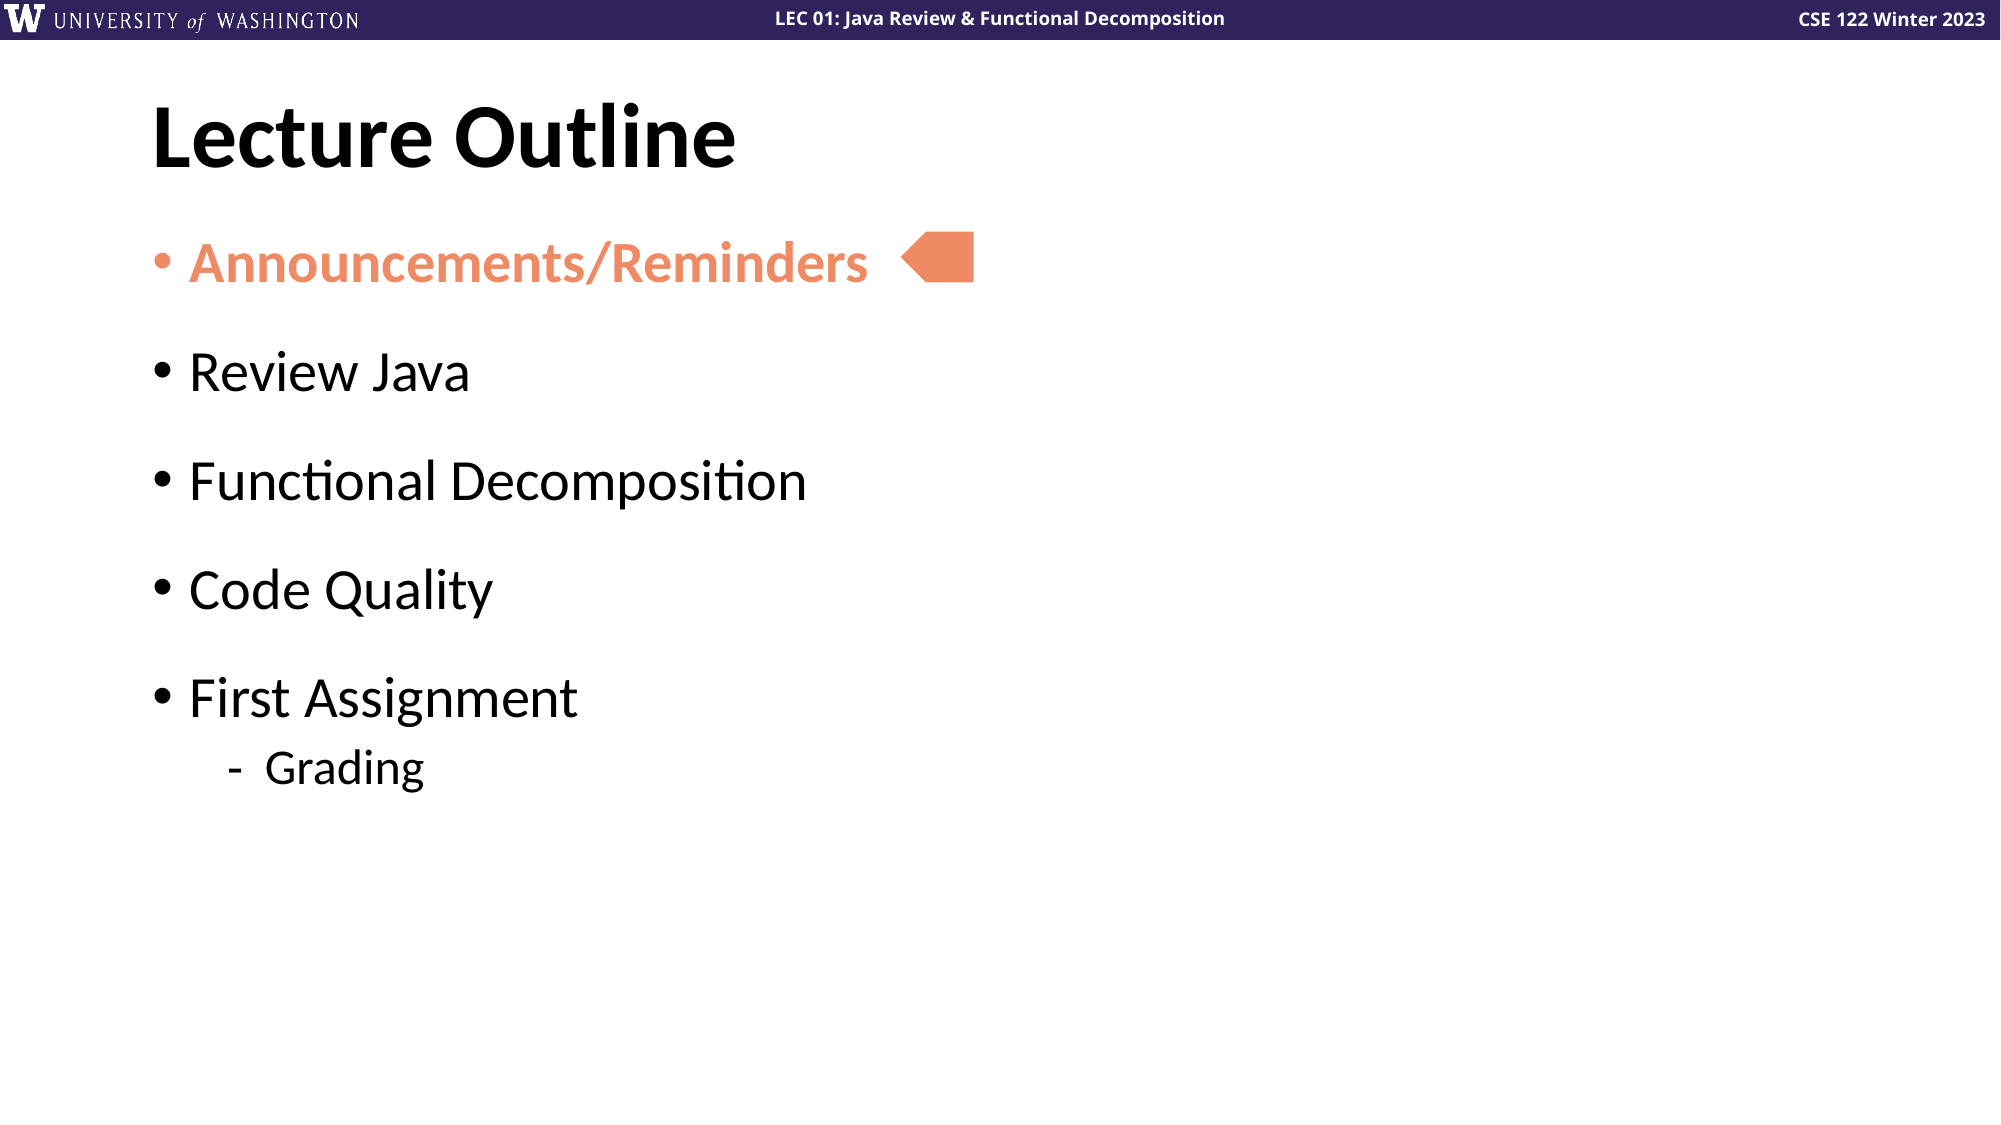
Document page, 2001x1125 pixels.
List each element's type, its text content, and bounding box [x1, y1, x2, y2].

list Announcements/Reminders Review Java Functional Decomposition Code Quality First Assignment Grading [137, 224, 1863, 1014]
text_box [899, 230, 975, 284]
title Lecture Outline [137, 74, 1863, 200]
picture [4, 4, 358, 33]
